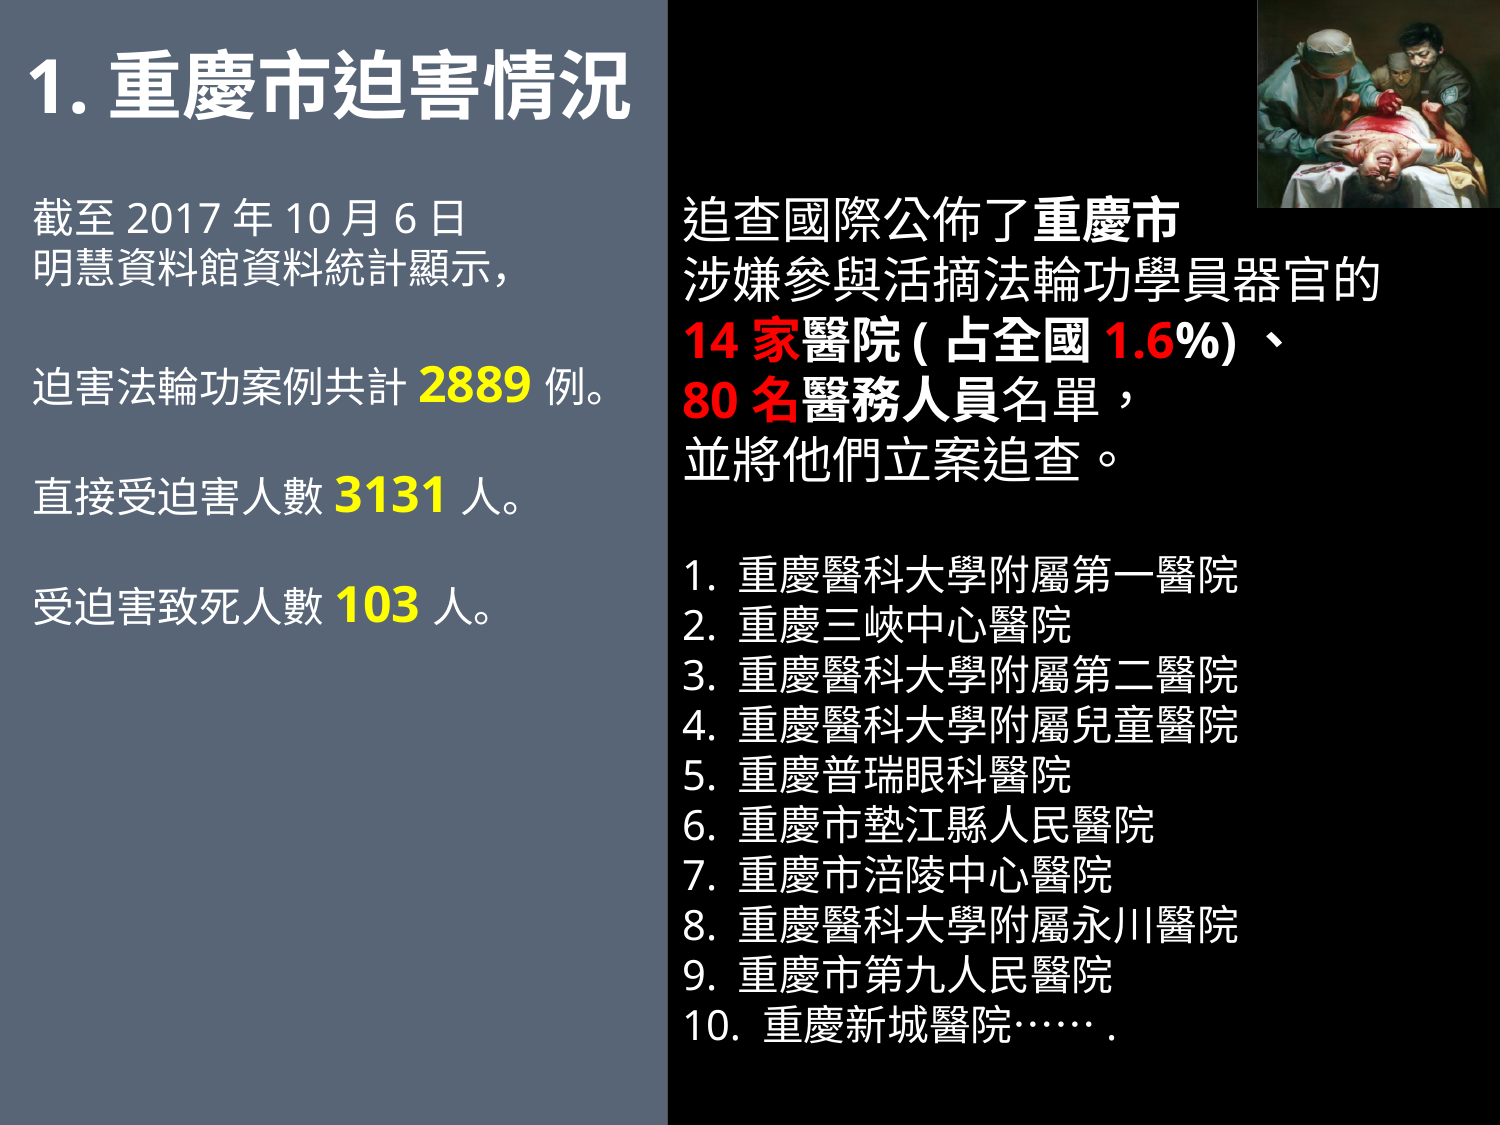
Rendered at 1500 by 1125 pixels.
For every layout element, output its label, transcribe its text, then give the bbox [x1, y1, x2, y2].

text_box [0, 0, 665, 1125]
text_box 截至2017年10月6日 明慧資料館資料統計顯示， 迫害法輪功案例共計2889例。 直接受迫害人數3131人。 受迫害致死人數103人。 [17, 184, 656, 690]
text_box 1.重慶市迫害情況 [10, 30, 648, 136]
text_box 追查國際公佈了重慶市 涉嫌參與活摘法輪功學員器官的 14家醫院(占全國1.6%)、 80名醫務人員名單， 並將他們立案追查。 1. 重慶醫科大學附屬第一醫院 2. 重慶三峽中心醫院 3. 重慶醫科大學附屬第二醫院 4. 重慶醫科大學附屬兒童醫院 5. 重慶普瑞眼科醫院 6. 重慶市墊江縣人民醫院 7. 重慶市涪陵中心醫院 8. 重慶醫科大學附屬永川醫院 9. 重慶市第九人民醫院 10. 重慶新城醫院……. [665, 216, 1500, 1125]
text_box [666, 0, 1500, 209]
